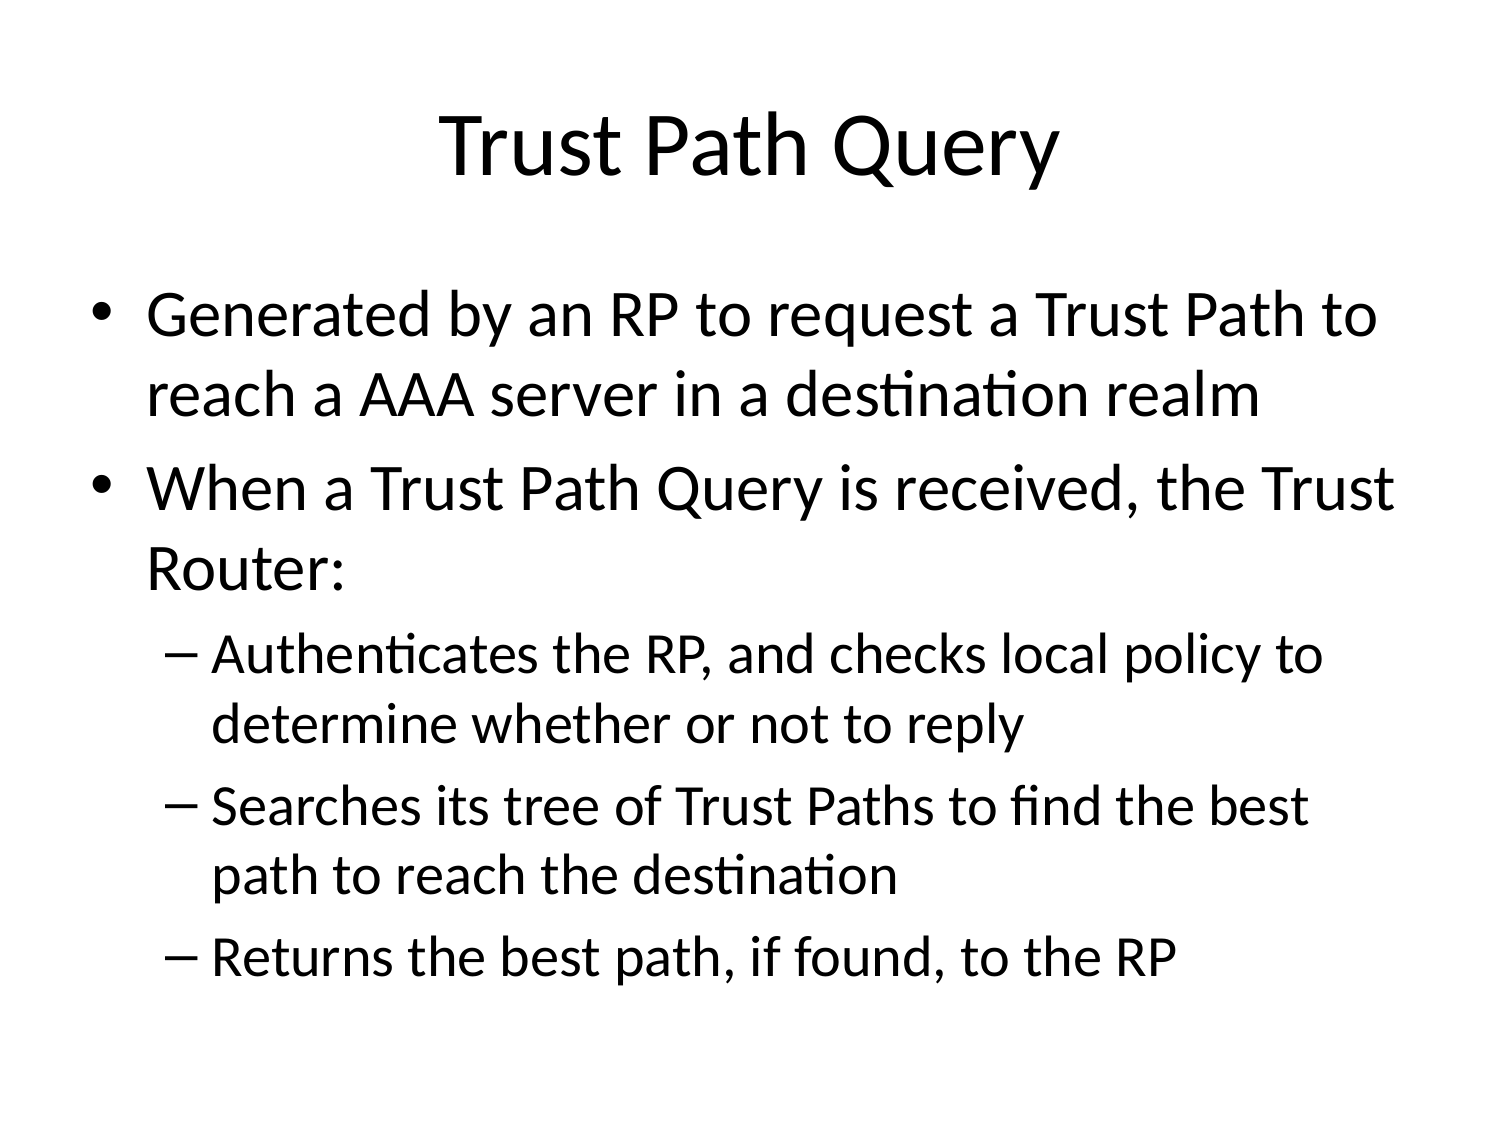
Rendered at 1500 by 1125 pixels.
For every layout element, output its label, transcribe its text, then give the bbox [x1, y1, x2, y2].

list Generated by an RP to request a Trust Path to reach a AAA server in a destination realm When a Trust Path Query is received, the Trust Router: Authenticates the RP, and checks local policy to determine whether or not to reply Searches its tree of Trust Paths to find the best path to reach the destination Returns the best path, if found, to the RP [75, 262, 1425, 1005]
title Trust Path Query [75, 45, 1425, 233]
